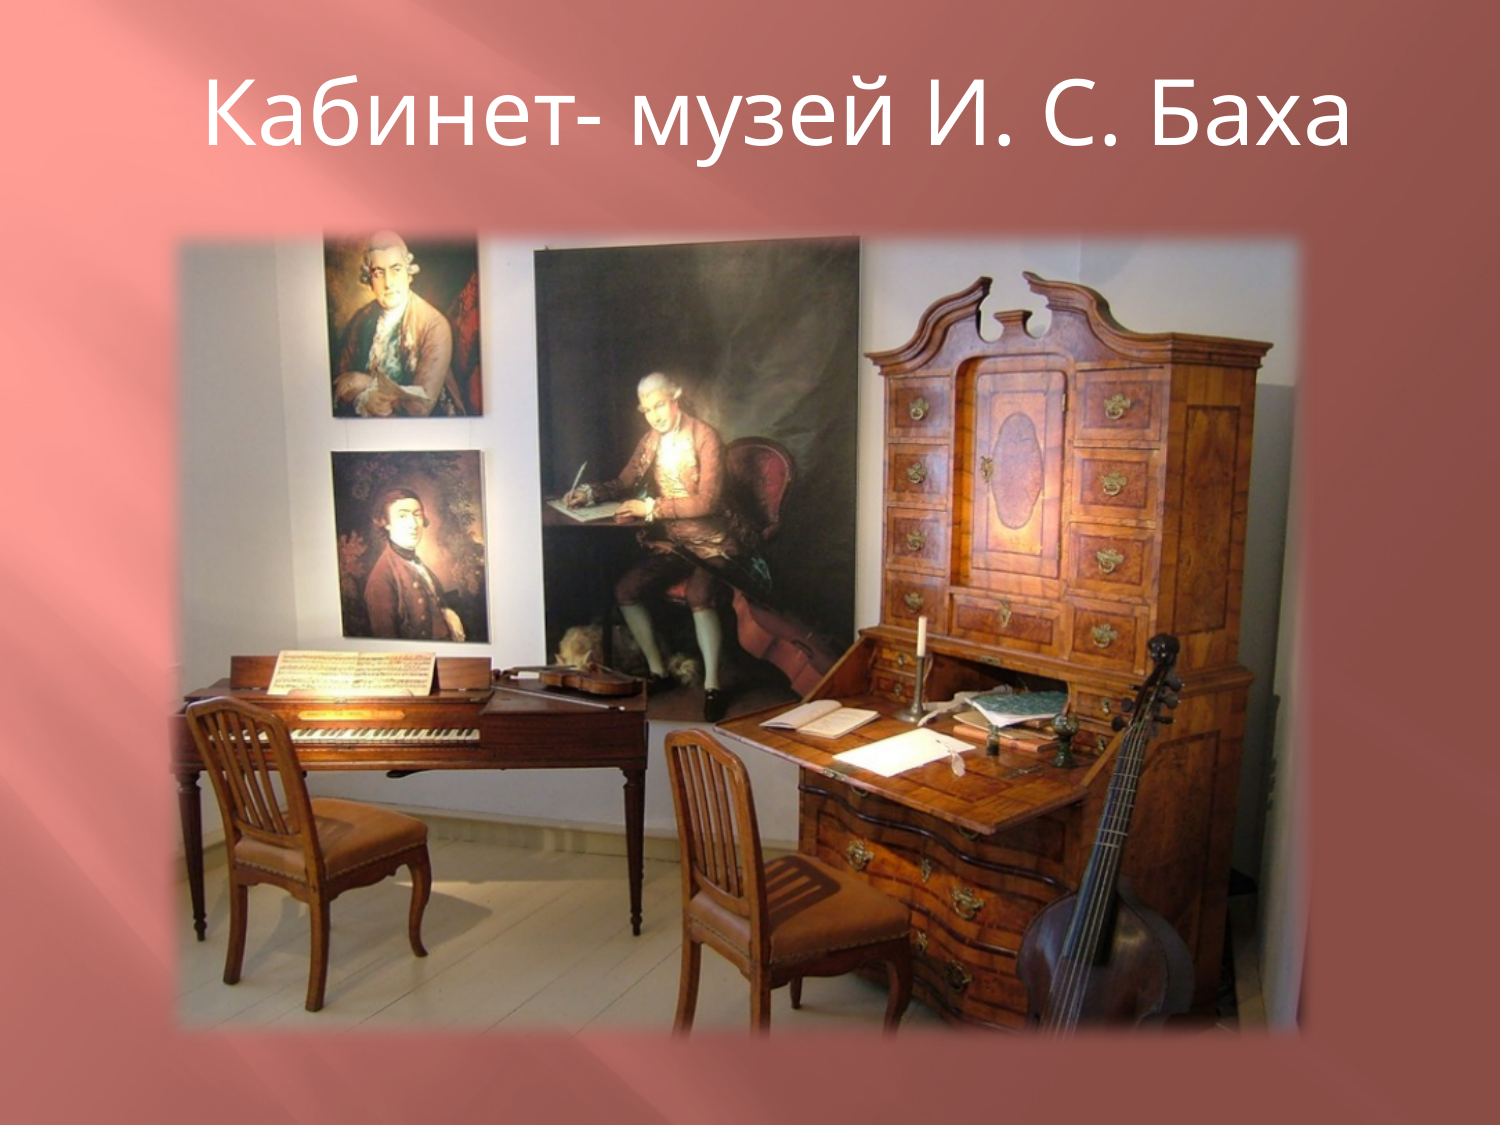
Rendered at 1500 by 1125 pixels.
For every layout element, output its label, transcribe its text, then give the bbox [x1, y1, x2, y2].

picture [159, 222, 1318, 1048]
text_box Кабинет- музей И. С. Баха [186, 46, 1371, 172]
